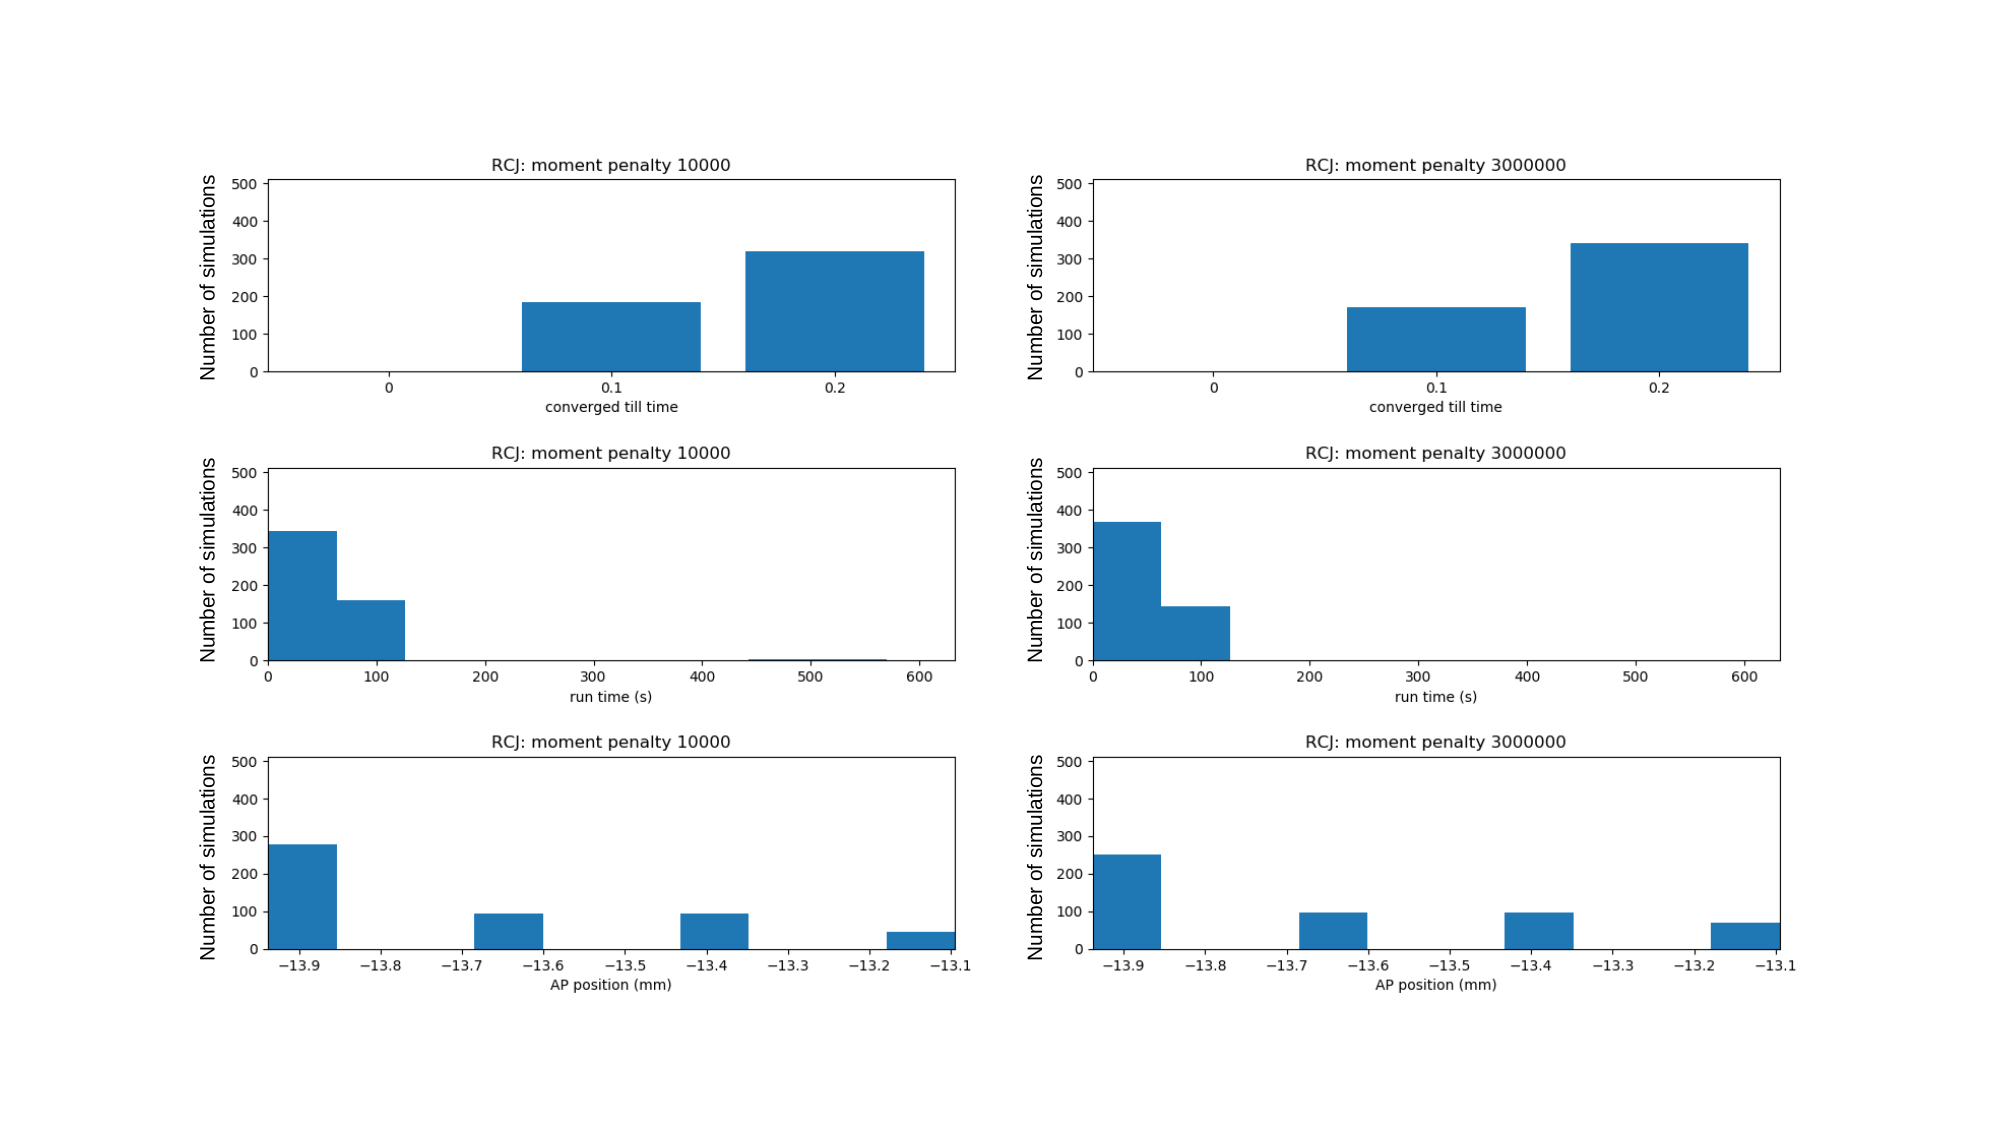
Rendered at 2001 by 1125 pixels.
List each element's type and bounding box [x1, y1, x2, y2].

picture [24, 59, 1975, 1059]
